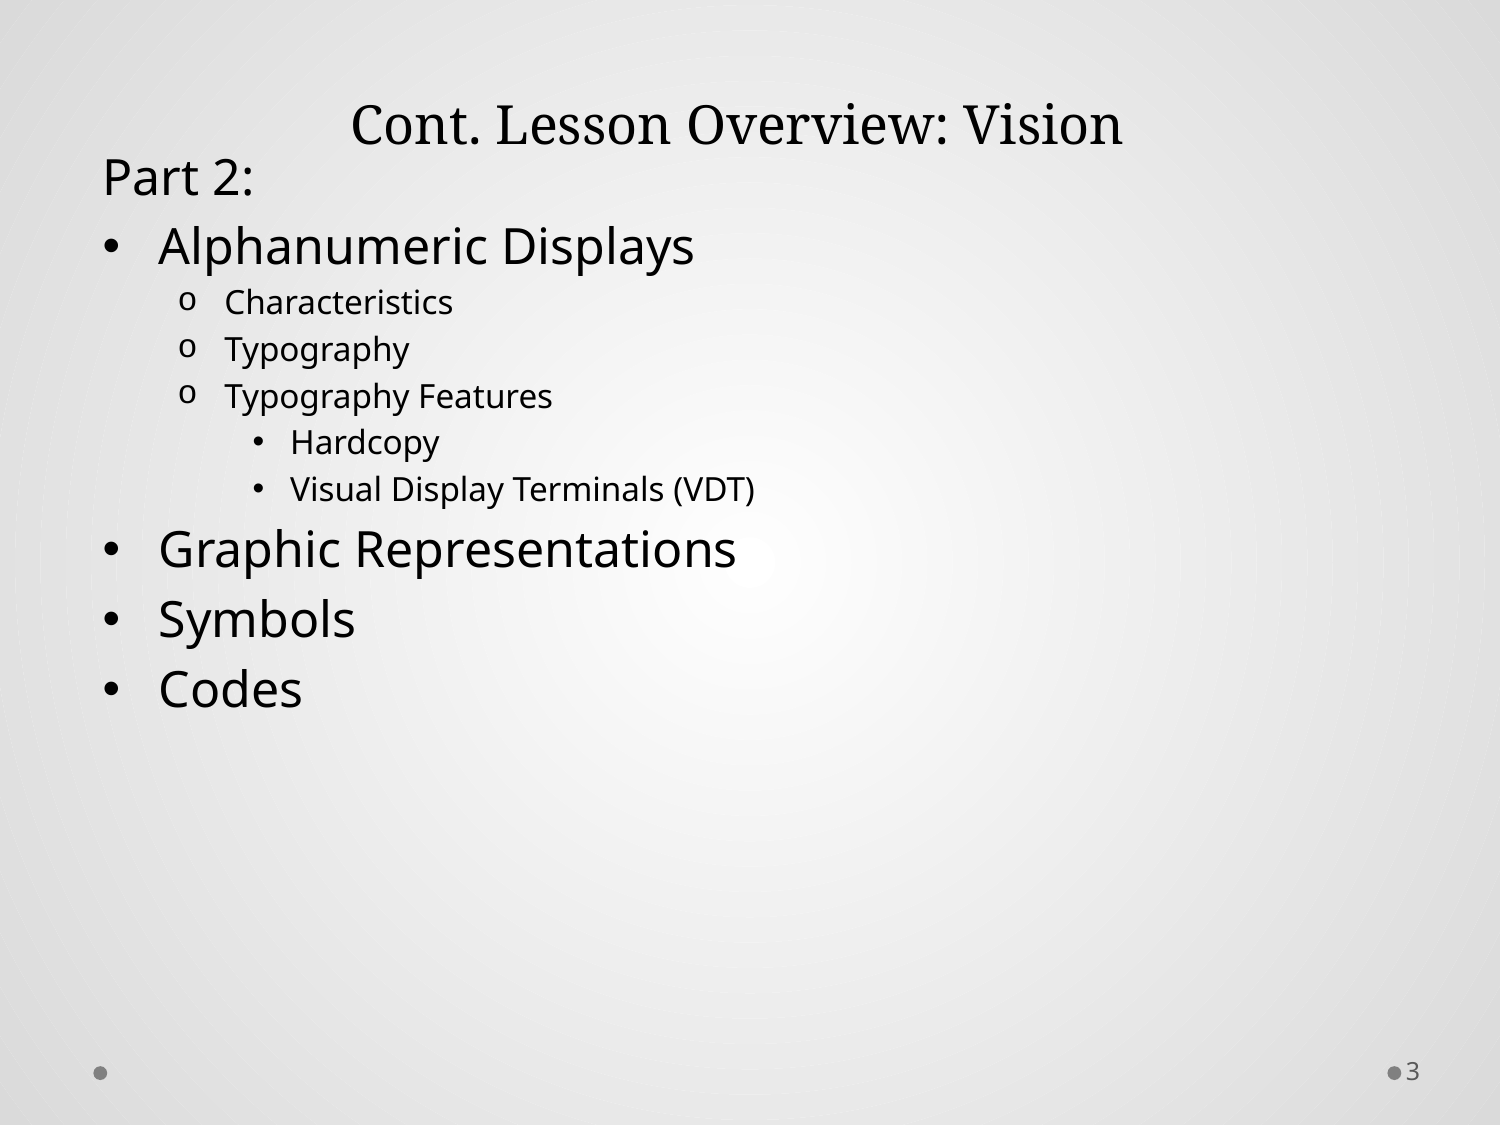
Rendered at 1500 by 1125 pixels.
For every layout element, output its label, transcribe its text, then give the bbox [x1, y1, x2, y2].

title Cont. Lesson Overview: Vision [62, 62, 1413, 163]
slide_number 3 [1401, 1042, 1494, 1103]
list Part 2: Alphanumeric Displays Characteristics Typography Typography Features Hardcopy Visual Display Terminals (VDT) Graphic Representations Symbols Codes [87, 137, 1438, 1113]
